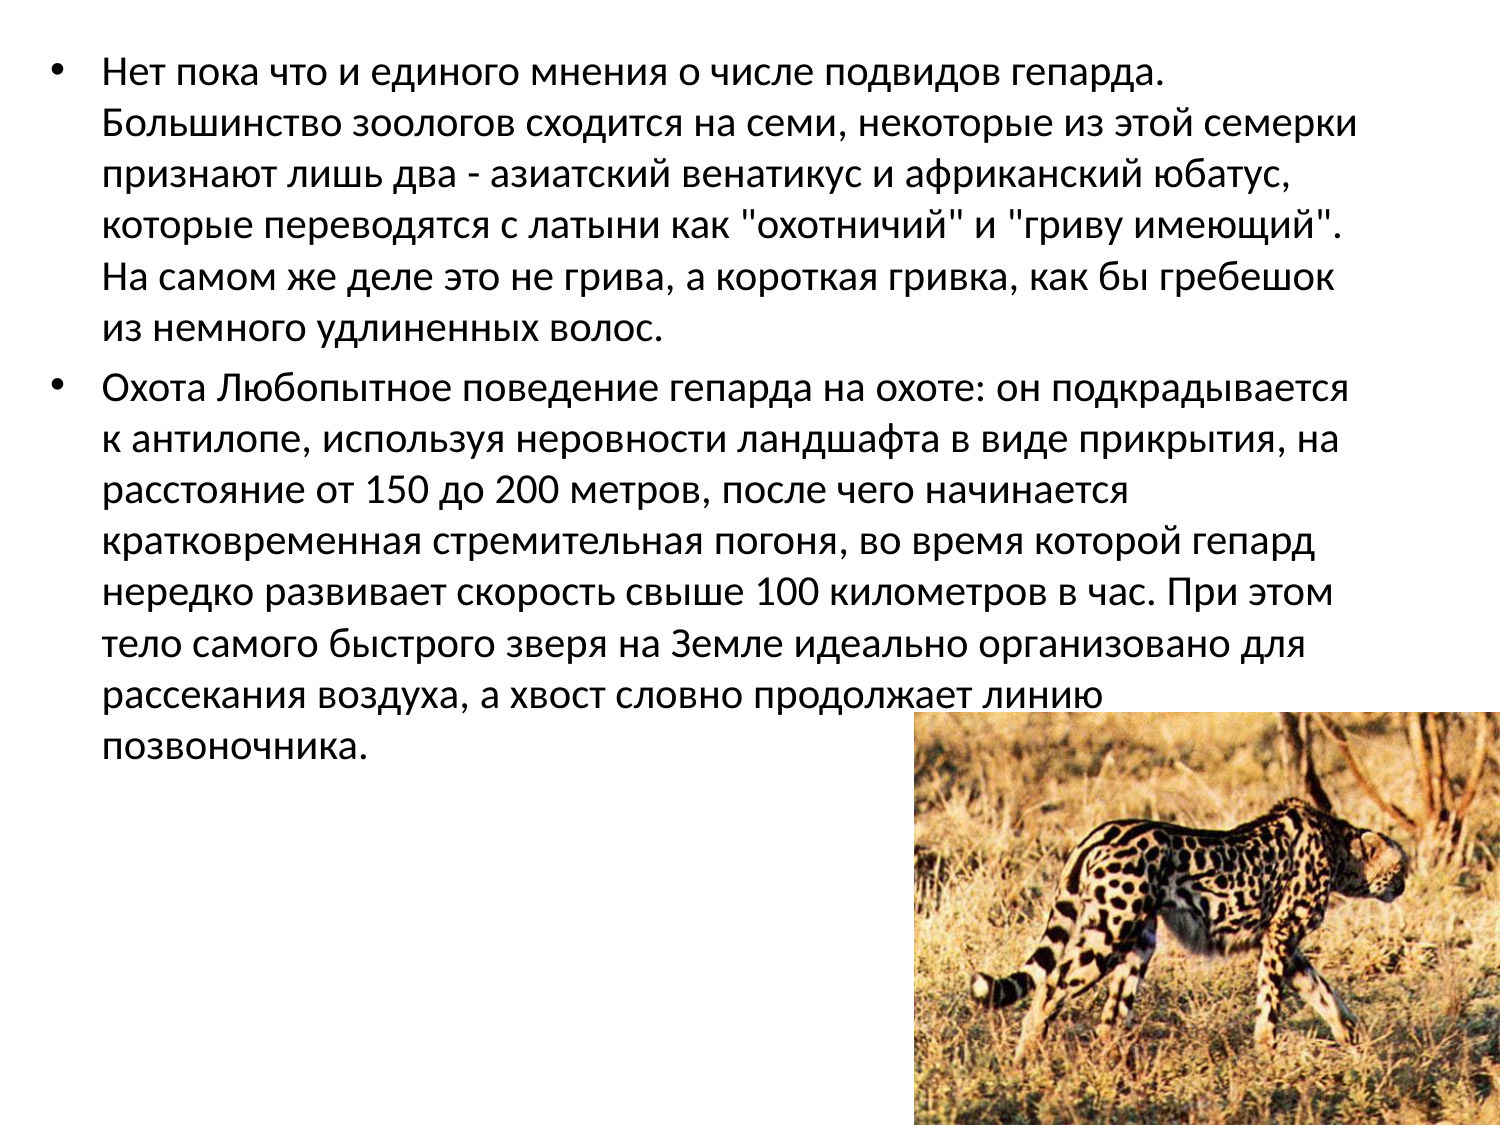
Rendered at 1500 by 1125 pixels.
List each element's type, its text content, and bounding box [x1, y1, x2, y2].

list Нет пока что и единого мнения о числе подвидов гепарда. Большинство зоологов сходится на семи, некоторые из этой семерки признают лишь два - азиатский венатикус и африканский юбатус, которые переводятся с латыни как "охотничий" и "гриву имеющий". На самом же деле это не грива, а короткая гривка, как бы гребешок из немного удлиненных волос. Охота Любопытное поведение гепарда на охоте: он подкрадывается к антилопе, используя неровности ландшафта в виде прикрытия, на расстояние от 150 до 200 метров, после чего начинается кратковременная стремительная погоня, во время которой гепард нередко развивает скорость свыше 100 километров в час. При этом тело самого быстрого зверя на Земле идеально организовано для рассекания воздуха, а хвост словно продолжает линию позвоночника. [35, 35, 1386, 778]
picture [913, 712, 1500, 1125]
